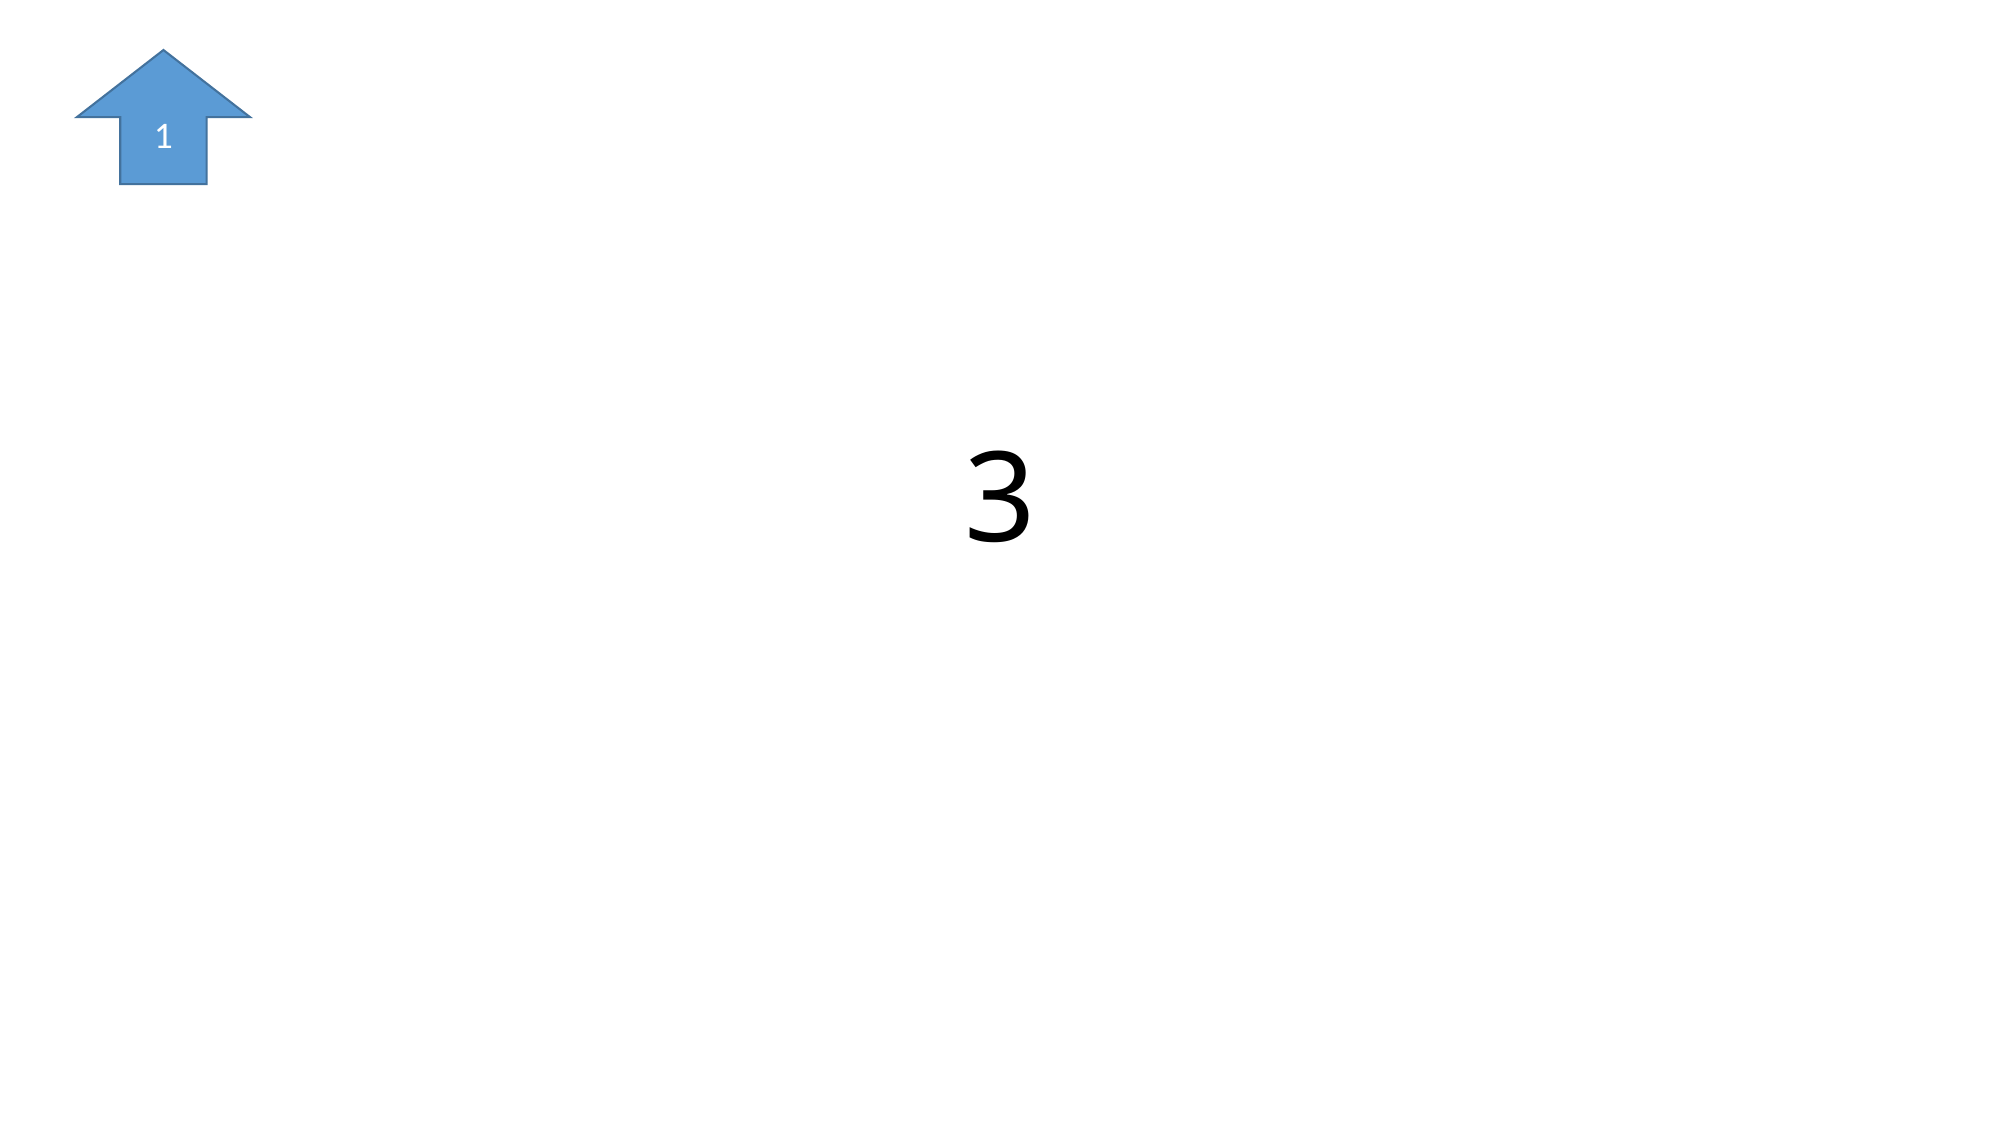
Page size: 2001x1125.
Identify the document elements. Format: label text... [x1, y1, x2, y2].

text_box 1 [73, 48, 253, 186]
title 3 [249, 184, 1750, 576]
